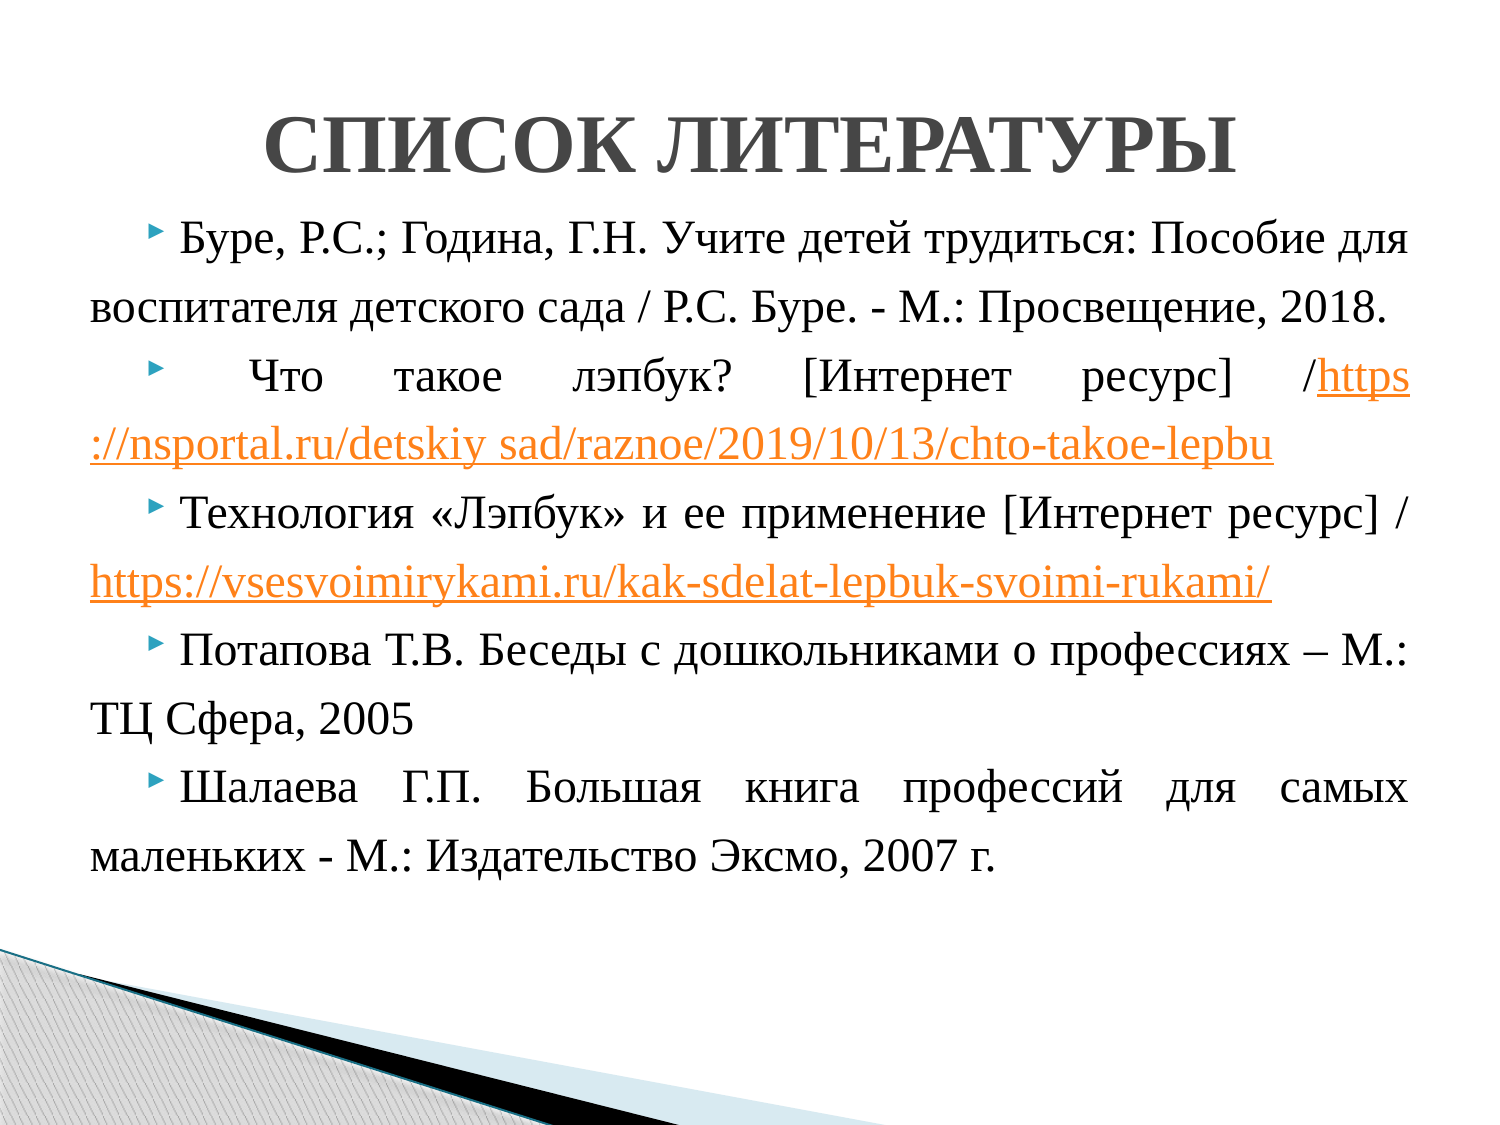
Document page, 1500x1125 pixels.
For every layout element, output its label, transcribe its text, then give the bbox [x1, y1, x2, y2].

title СПИСОК ЛИТЕРАТУРЫ [75, 45, 1425, 233]
list Буре, Р.С.; Година, Г.Н. Учите детей трудиться: Пособие для воспитателя детского сада / Р.С. Буре. - М.: Просвещение, 2018. Что такое лэпбук? [Интернет ресурс] /https://nsportal.ru/detskiy sad/raznoe/2019/10/13/chto-takoe-lepbu Технология «Лэпбук» и ее применение [Интернет ресурс] /https://vsesvoimirykami.ru/kak-sdelat-lepbuk-svoimi-rukami/ Потапова Т.В. Беседы с дошкольниками о профессиях – М.: ТЦ Сфера, 2005 Шалаева Г.П. Большая книга профессий для самых маленьких - М.: Издательство Эксмо, 2007 г. [75, 233, 1425, 986]
